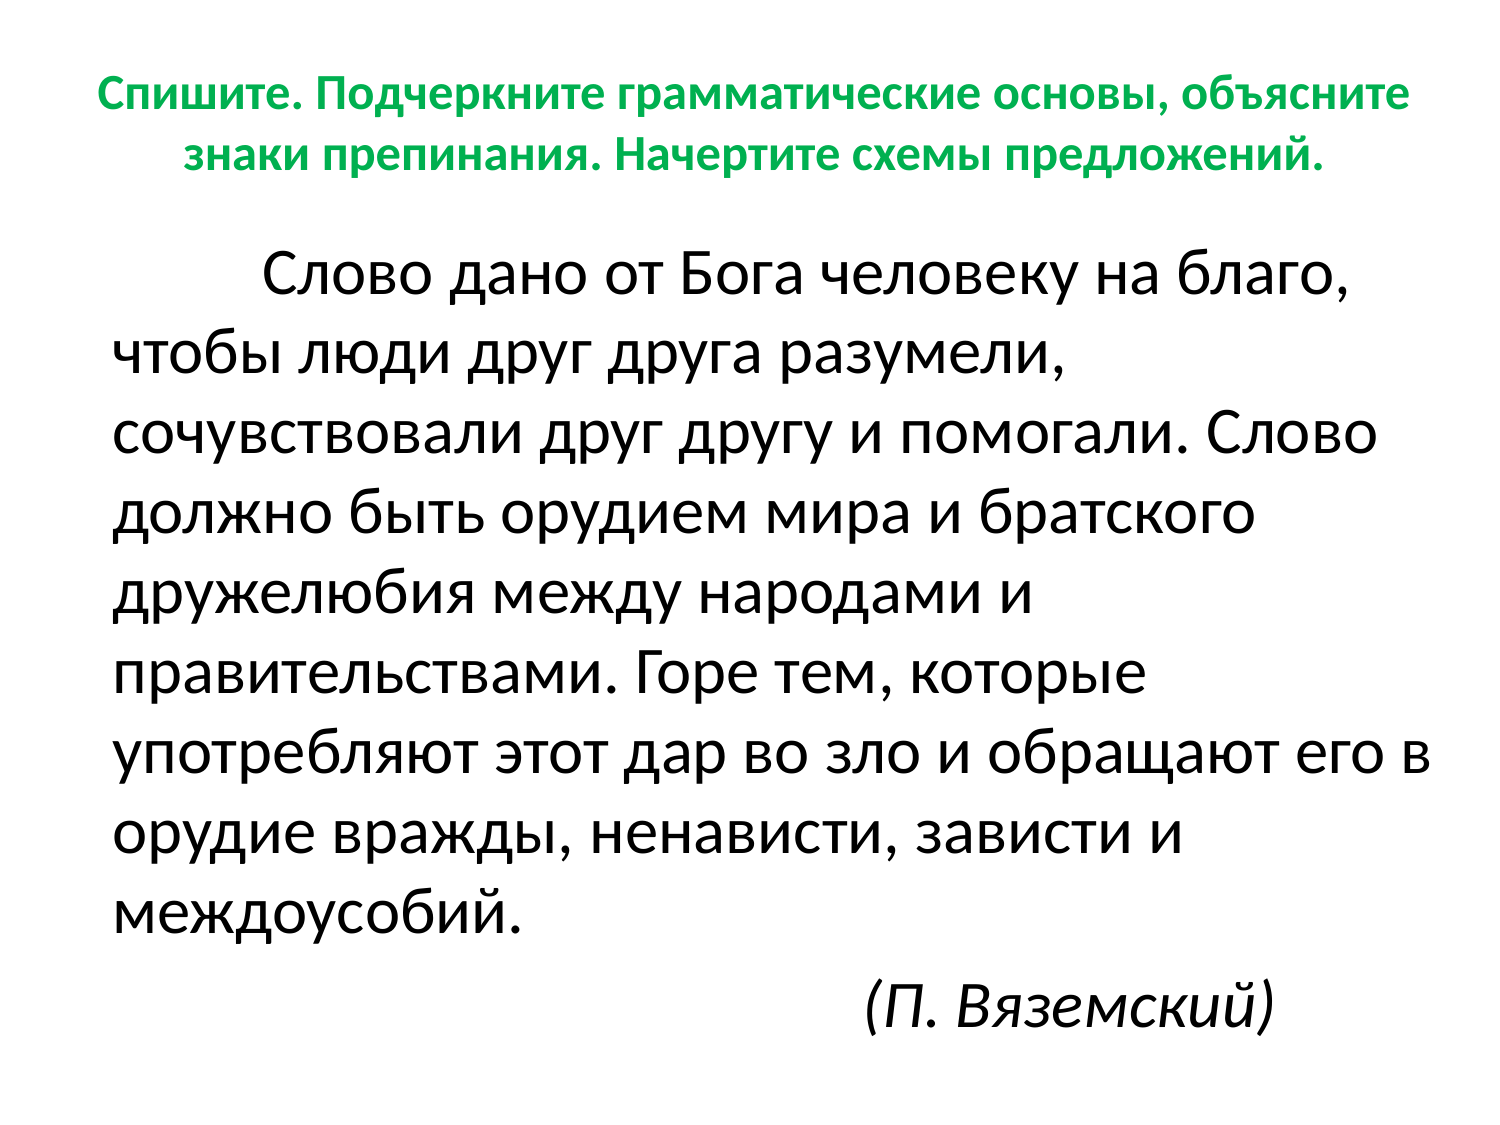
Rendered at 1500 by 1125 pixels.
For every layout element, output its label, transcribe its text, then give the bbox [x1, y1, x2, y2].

list Слово дано от Бога человеку на благо, чтобы люди друг друга разумели, сочувствовали друг другу и помогали. Слово должно быть орудием мира и братского дружелюбия между народами и правительствами. Горе тем, которые употребляют этот дар во зло и обращают его в орудие вражды, ненависти, зависти и междоусобий. (П. Вяземский) [41, 219, 1459, 1071]
title Спишите. Подчеркните грамматические основы, объясните знаки препинания. Начертите схемы предложений. [41, 30, 1468, 209]
